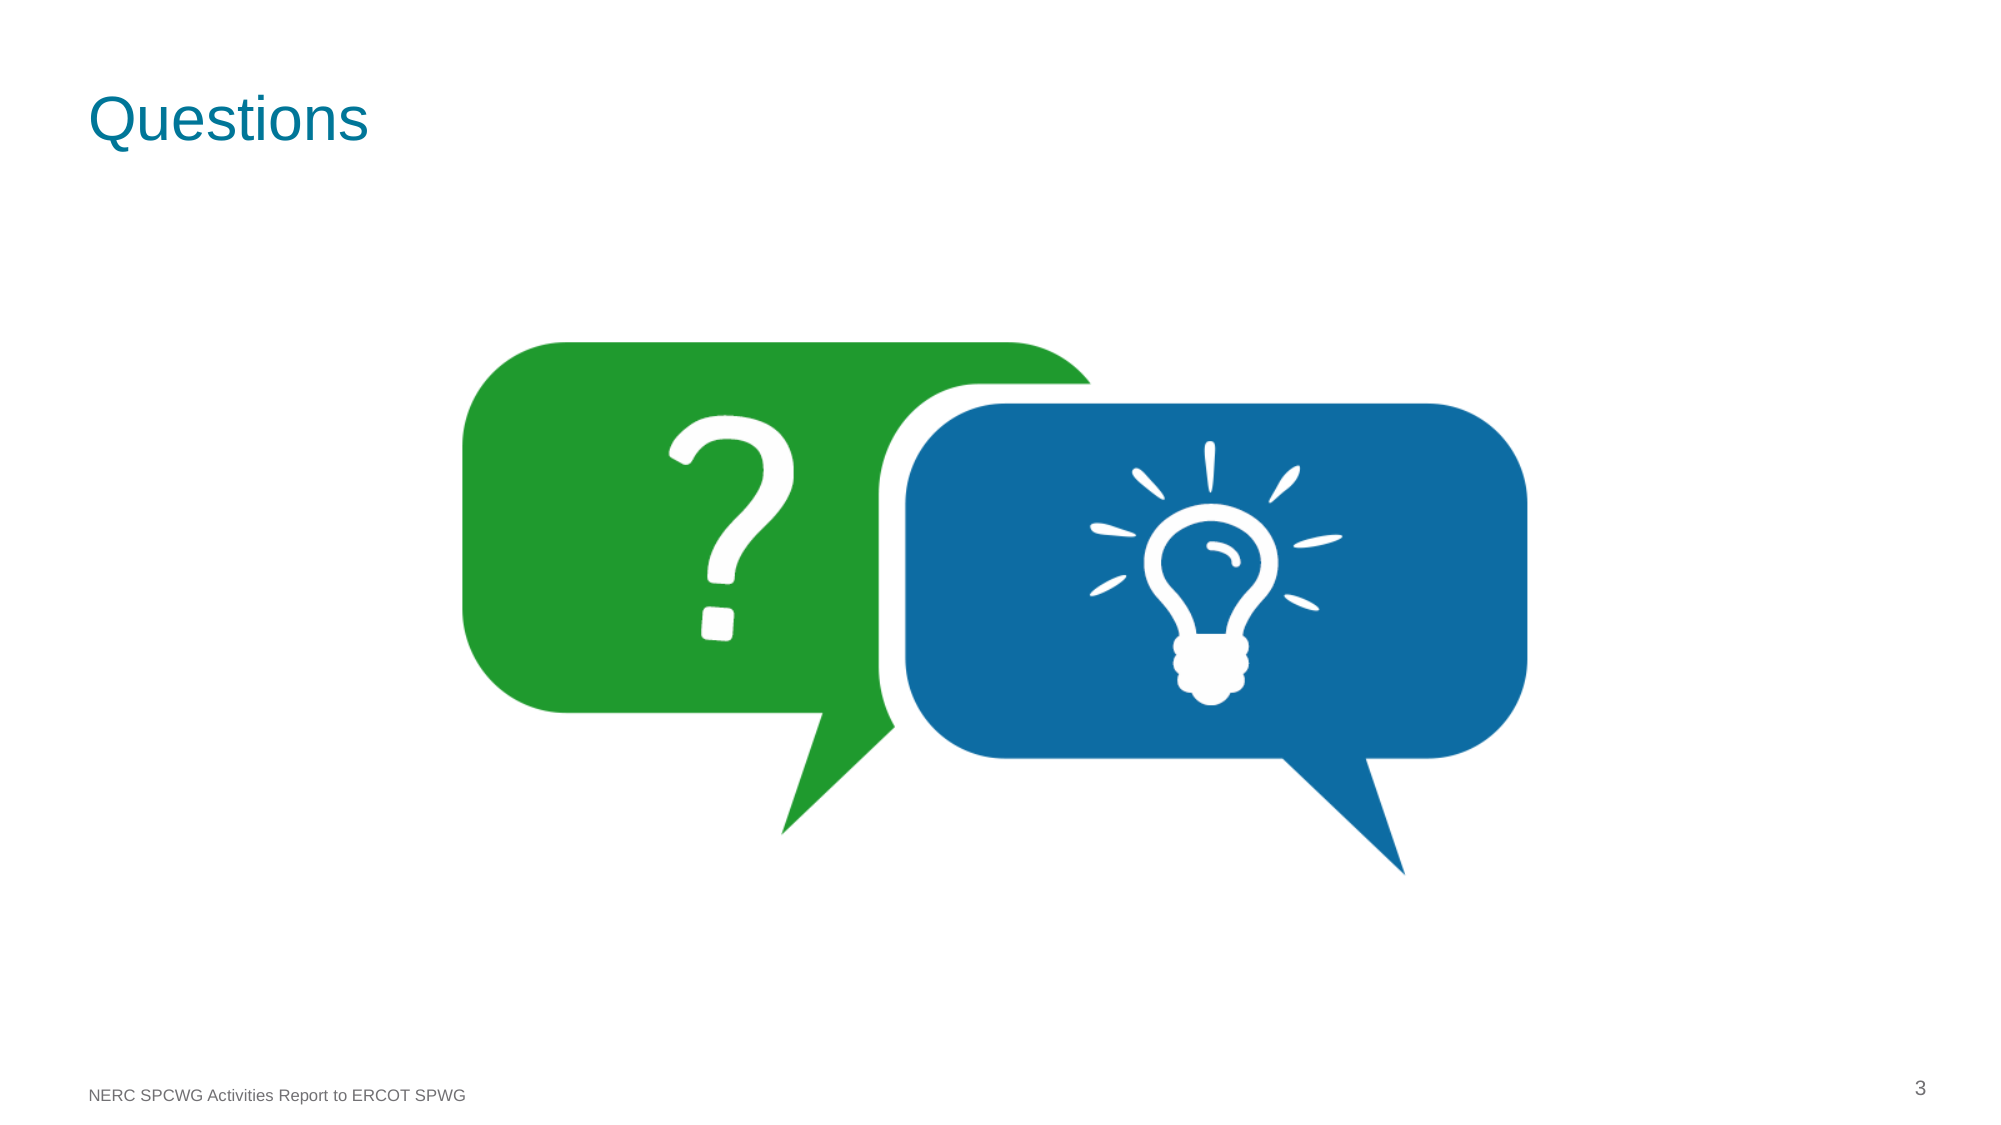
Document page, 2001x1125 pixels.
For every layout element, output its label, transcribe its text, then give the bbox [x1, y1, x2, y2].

slide_number 3 [1412, 1056, 1942, 1117]
text_box NERC SPCWG Activities Report to ERCOT SPWG [73, 1059, 1185, 1120]
picture [424, 271, 1575, 972]
title Questions [73, 78, 1754, 184]
